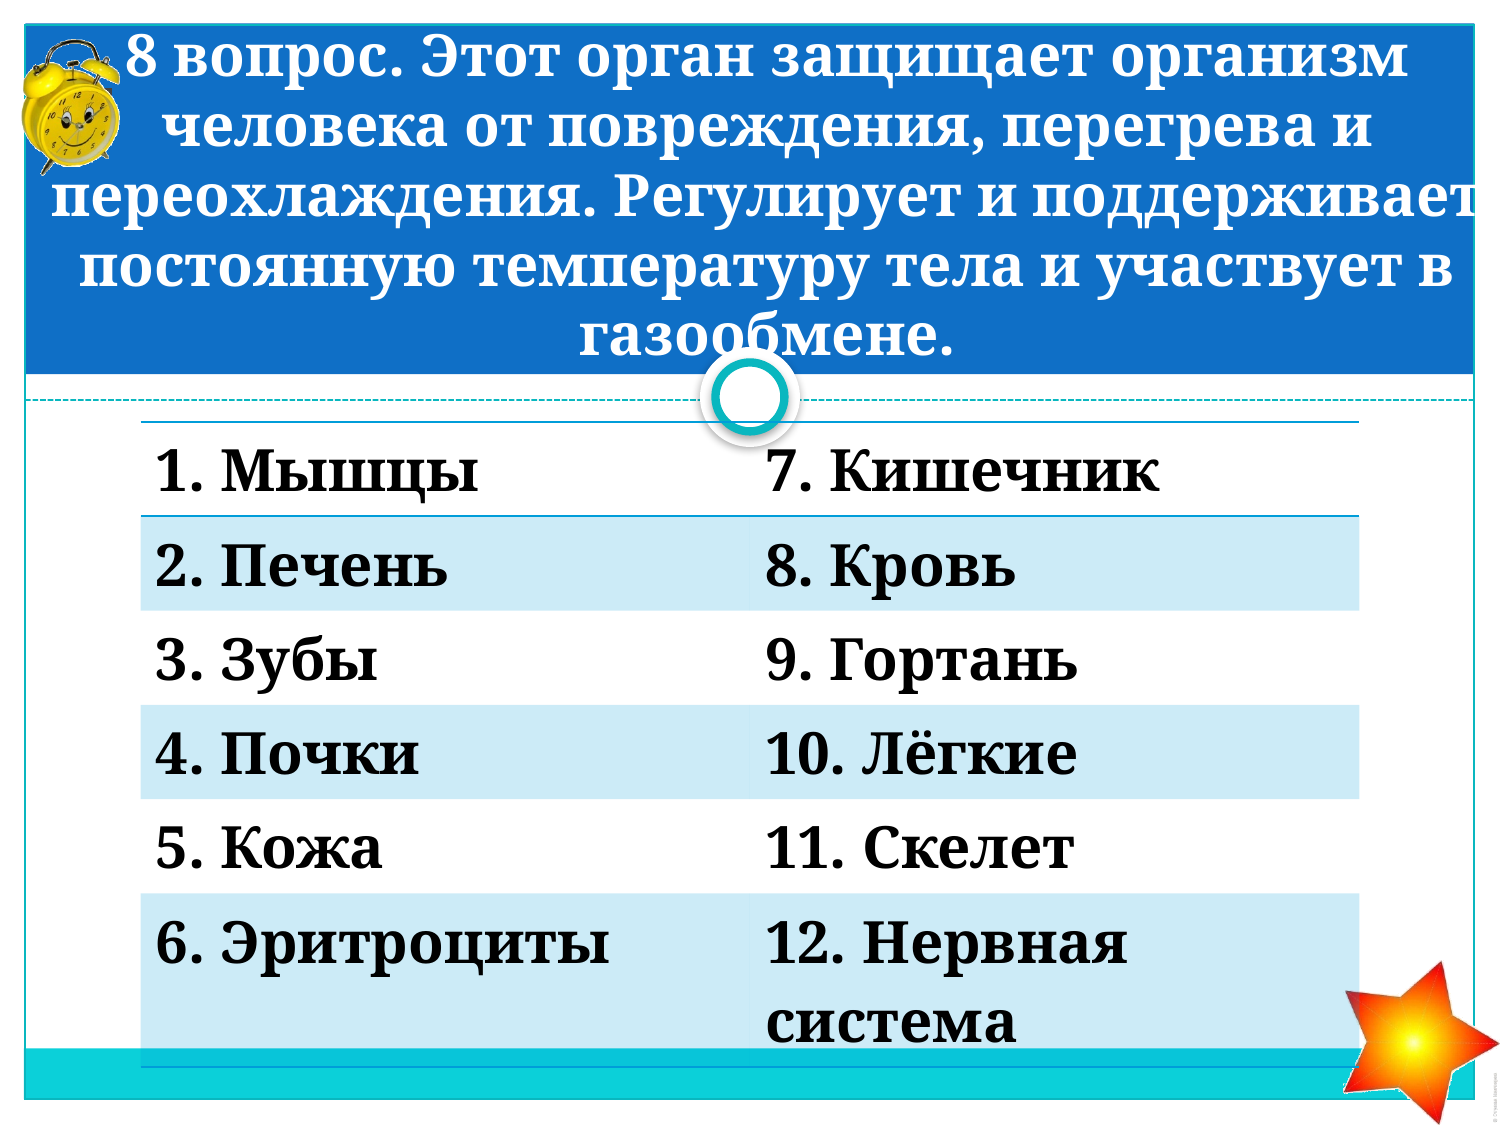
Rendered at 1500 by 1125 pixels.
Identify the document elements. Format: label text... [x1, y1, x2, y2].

picture [0, 37, 141, 179]
table_header 1. Мышцы [141, 423, 750, 515]
table_cell 2. Печень [141, 517, 750, 611]
table_cell 10. Лёгкие [750, 705, 1359, 799]
table_cell 6. Эритроциты [141, 893, 750, 1066]
picture [1342, 960, 1500, 1125]
table_cell 3. Зубы [141, 611, 750, 705]
table_cell 5. Кожа [141, 799, 750, 893]
table_cell 4. Почки [141, 705, 750, 799]
table_cell 8. Кровь [750, 517, 1359, 611]
table_cell 9. Гортань [750, 611, 1359, 705]
table_cell 11. Скелет [750, 799, 1359, 893]
table_header 7. Кишечник [750, 423, 1359, 515]
table_cell 12. Нервная система [750, 893, 1359, 1066]
title 8 вопрос. Этот орган защищает организм человека от повреждения, перегрева и переохлаждения. Регулирует и поддерживает постоянную температуру тела и участвует в газообмене. [35, 125, 1500, 375]
